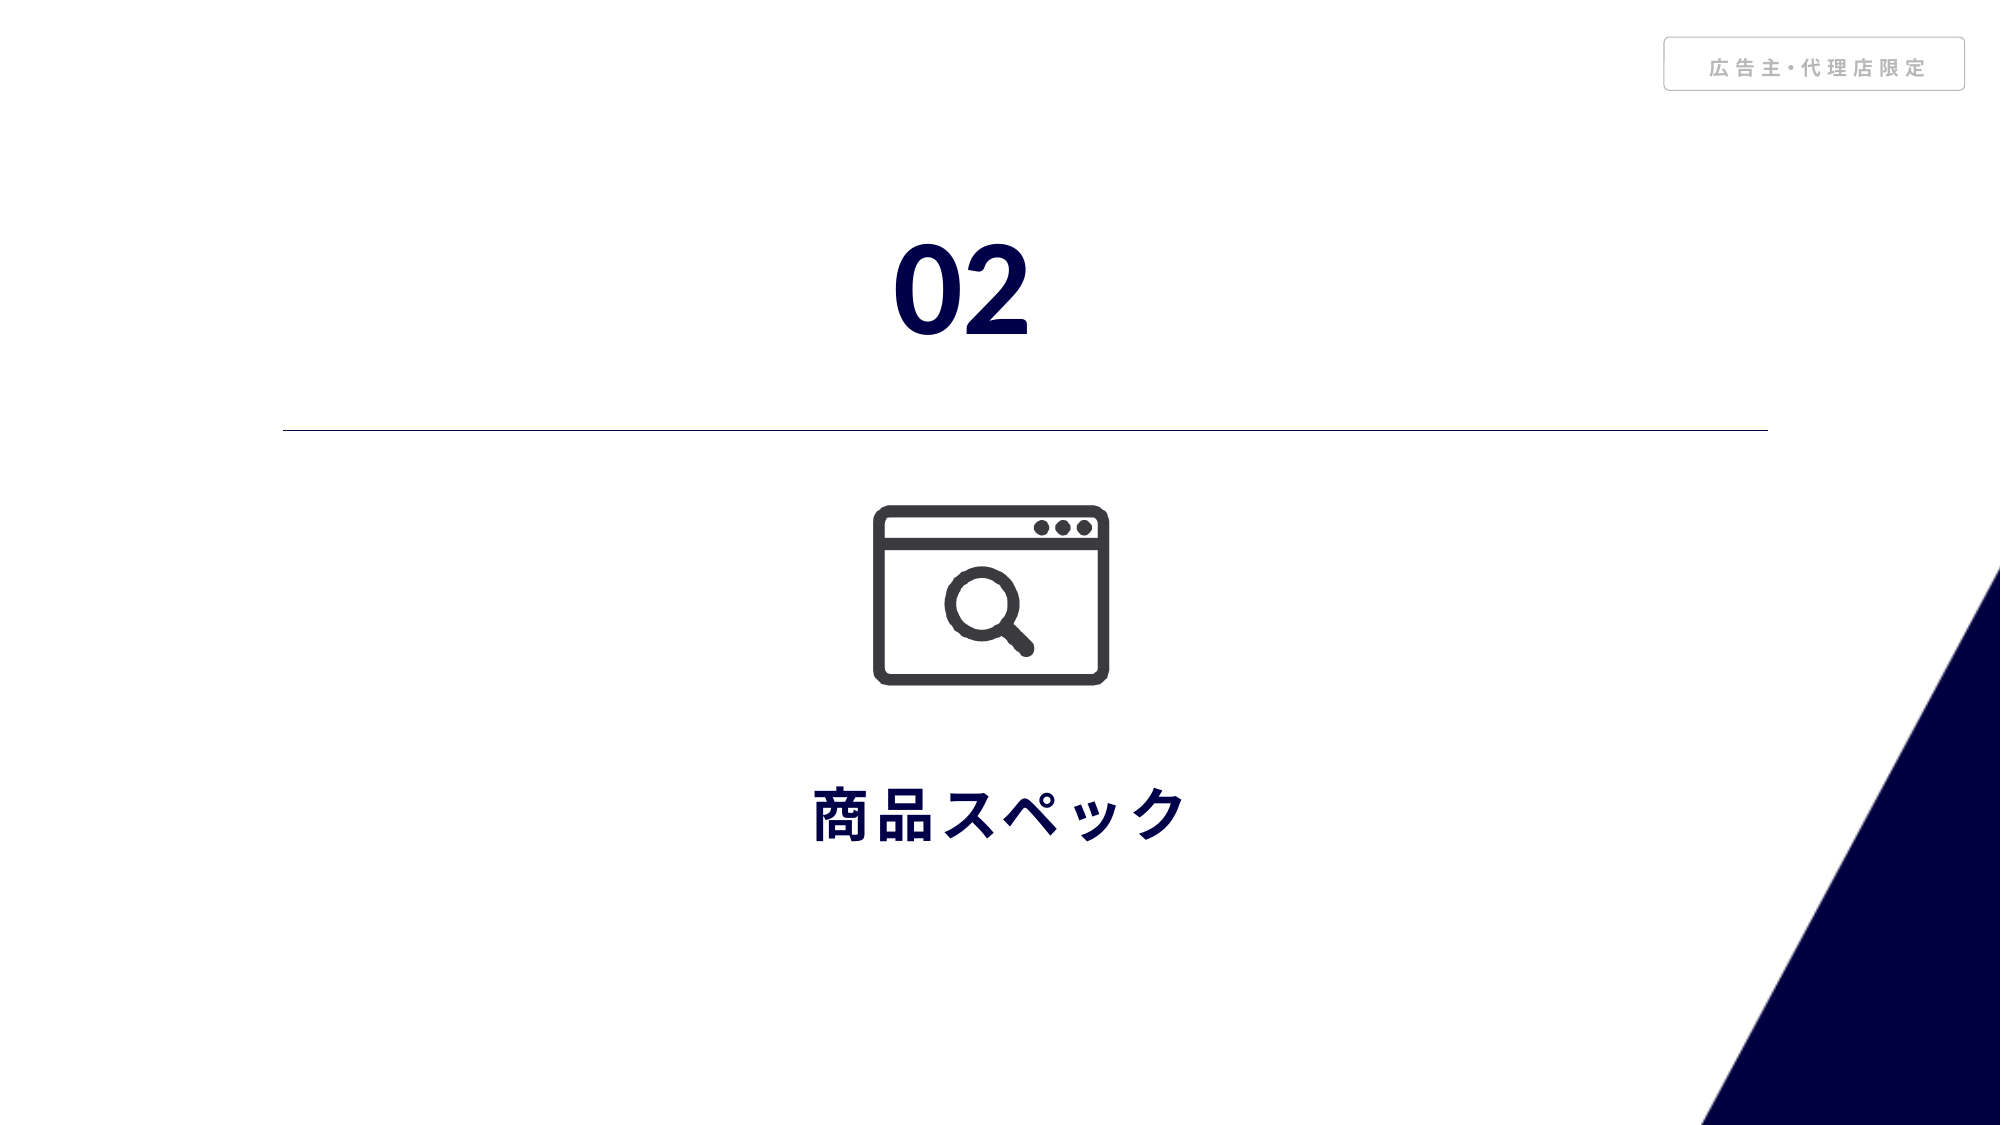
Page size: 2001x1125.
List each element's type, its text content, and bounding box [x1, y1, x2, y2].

picture [860, 474, 1121, 715]
list 02 [878, 207, 1103, 382]
list 商品スペック [512, 779, 1488, 869]
